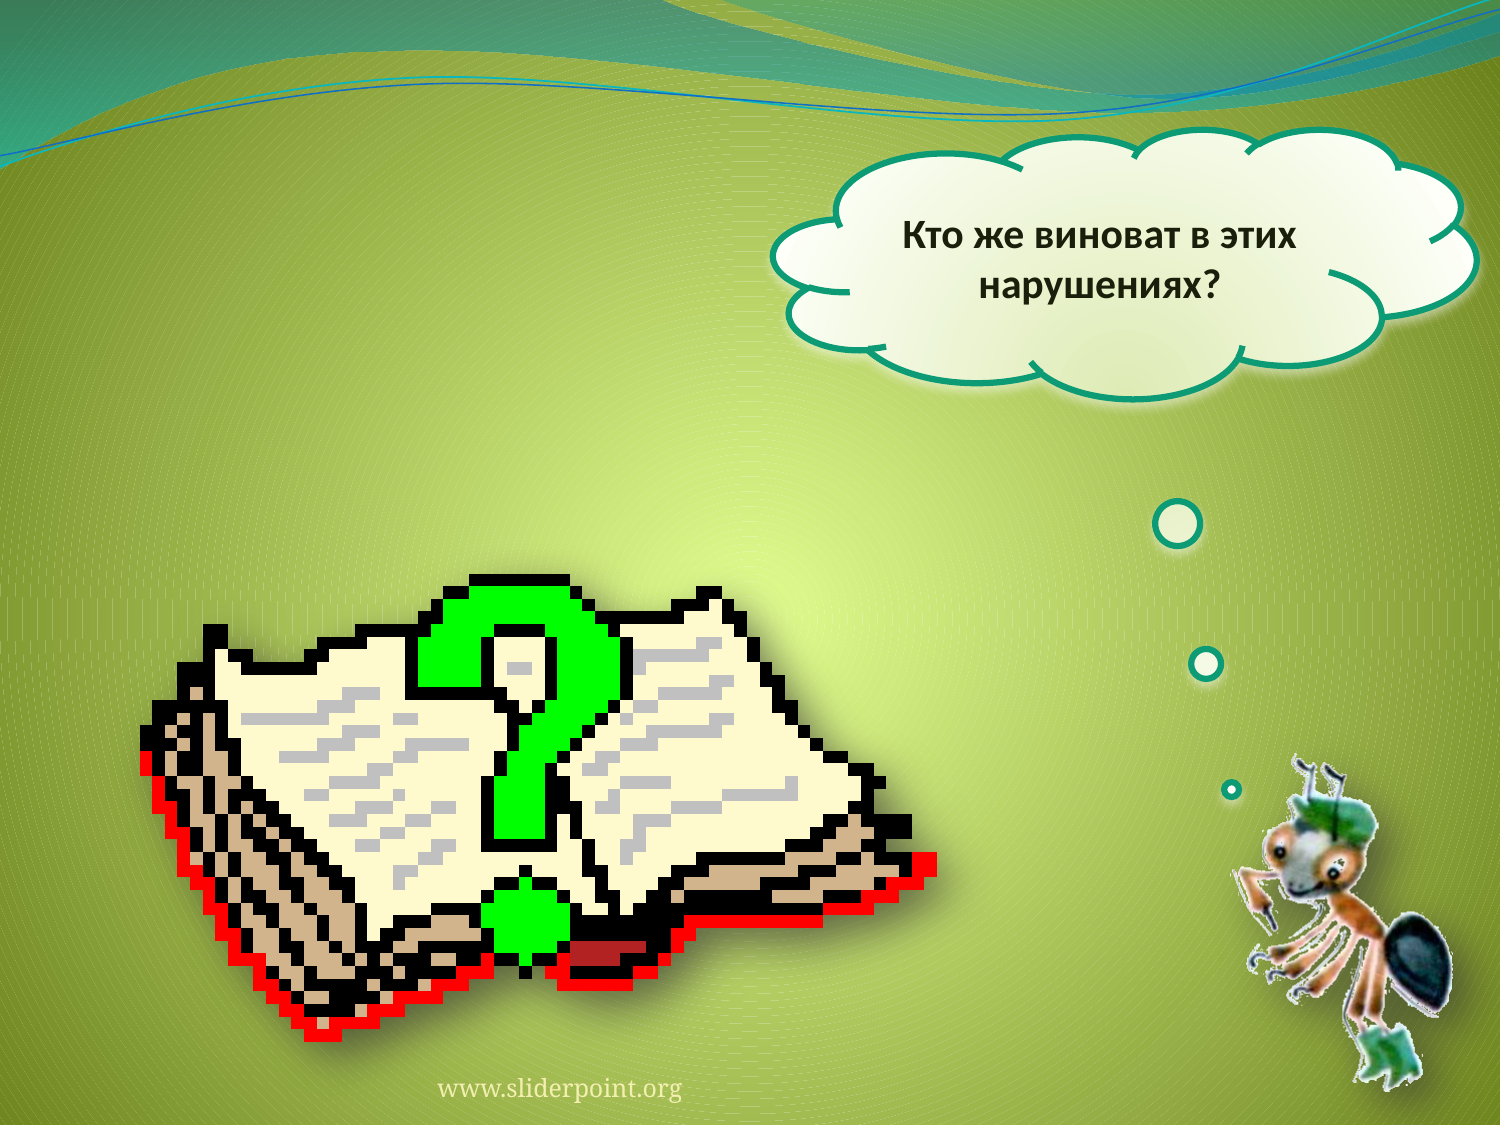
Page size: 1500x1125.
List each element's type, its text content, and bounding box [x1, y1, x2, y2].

text_box Кто же виноват в этих нарушениях? [1154, 500, 1201, 547]
text_box Кто же виноват в этих нарушениях? [771, 128, 1478, 401]
text_box Кто же виноват в этих нарушениях? [1190, 648, 1222, 680]
picture [140, 573, 950, 1055]
footer www.sliderpoint.org [437, 1042, 988, 1103]
picture [1230, 749, 1462, 1102]
